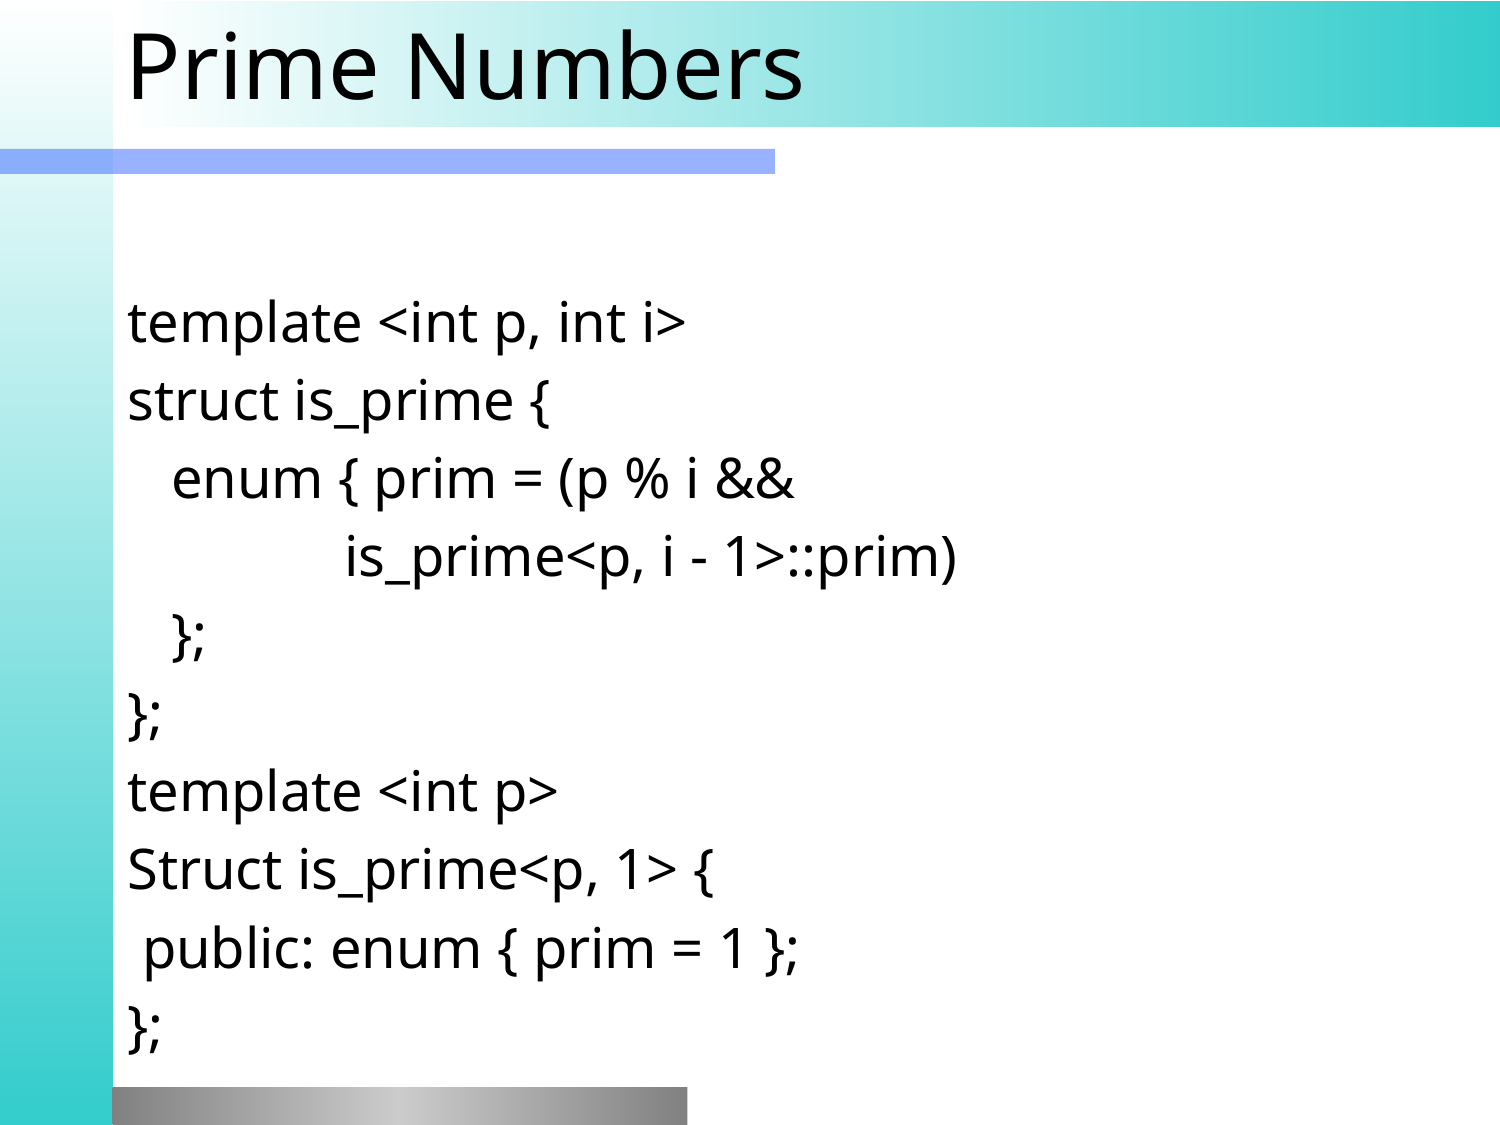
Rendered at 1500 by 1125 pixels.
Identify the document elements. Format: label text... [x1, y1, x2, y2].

list template <int p, int i> struct is_prime { enum { prim = (p % i && is_prime<p, i - 1>::prim) }; }; template <int p> Struct is_prime<p, 1> { public: enum { prim = 1 }; }; [112, 278, 1484, 1073]
title Prime Numbers [110, 0, 1500, 126]
